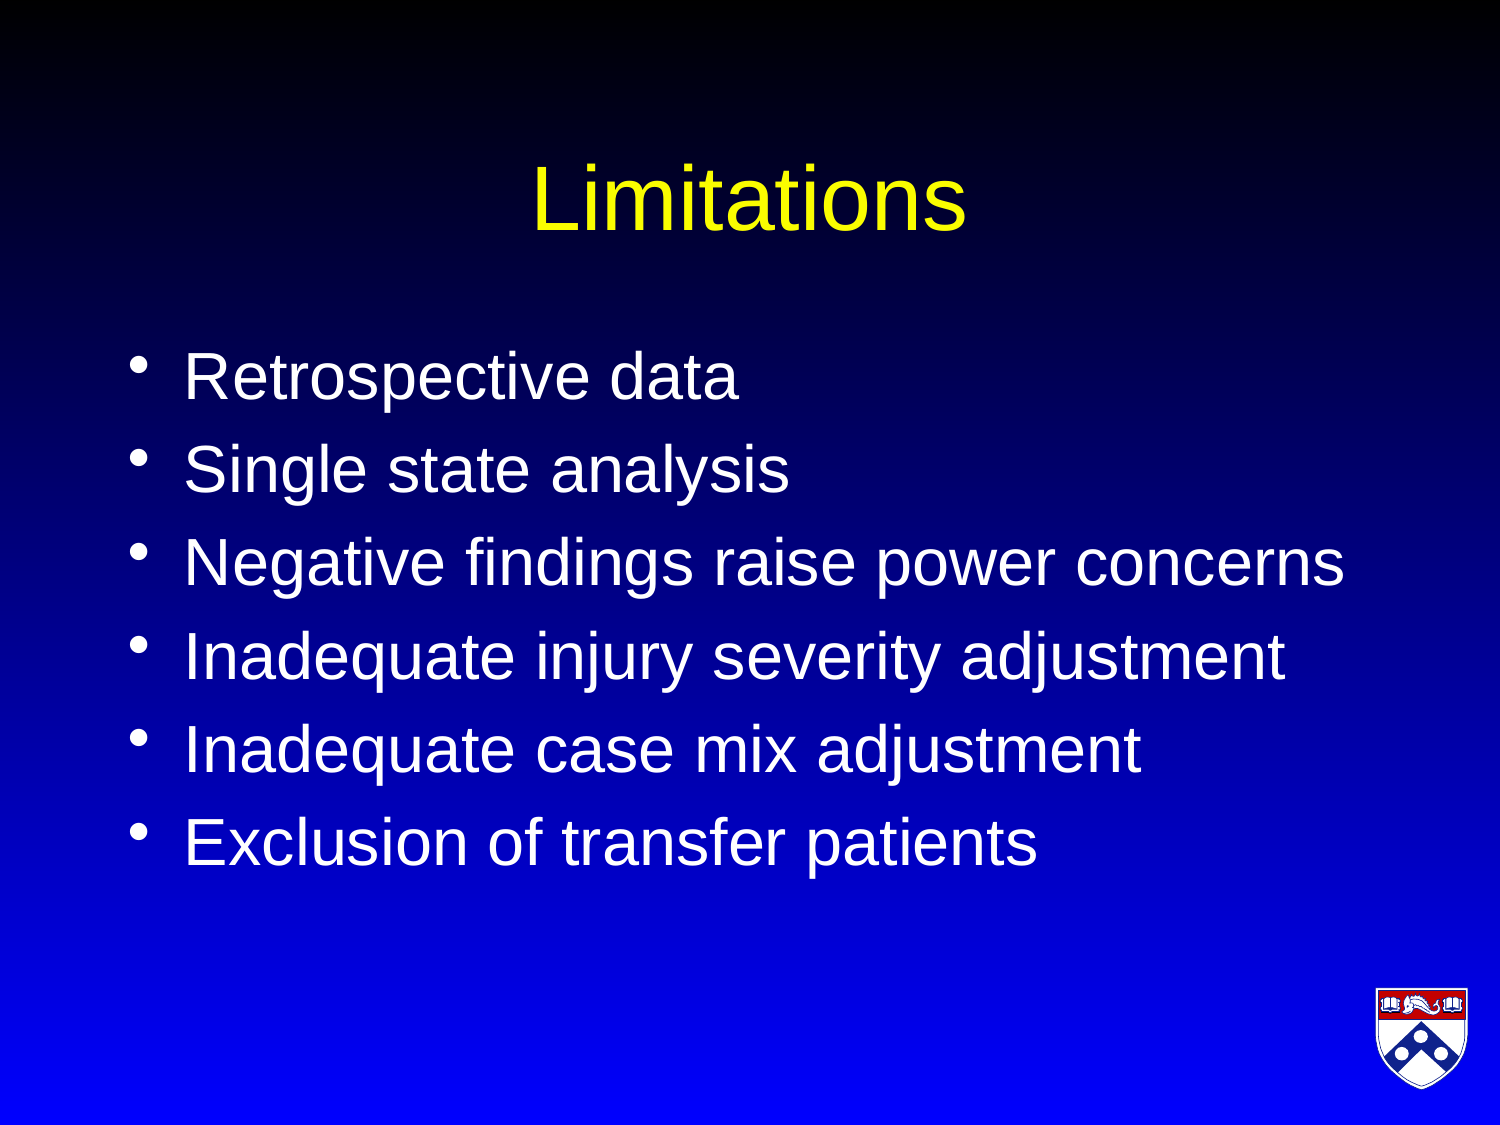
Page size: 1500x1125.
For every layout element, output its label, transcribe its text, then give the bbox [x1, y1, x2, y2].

list Retrospective data Single state analysis Negative findings raise power concerns Inadequate injury severity adjustment Inadequate case mix adjustment Exclusion of transfer patients [112, 324, 1388, 1001]
title Limitations [112, 99, 1388, 288]
